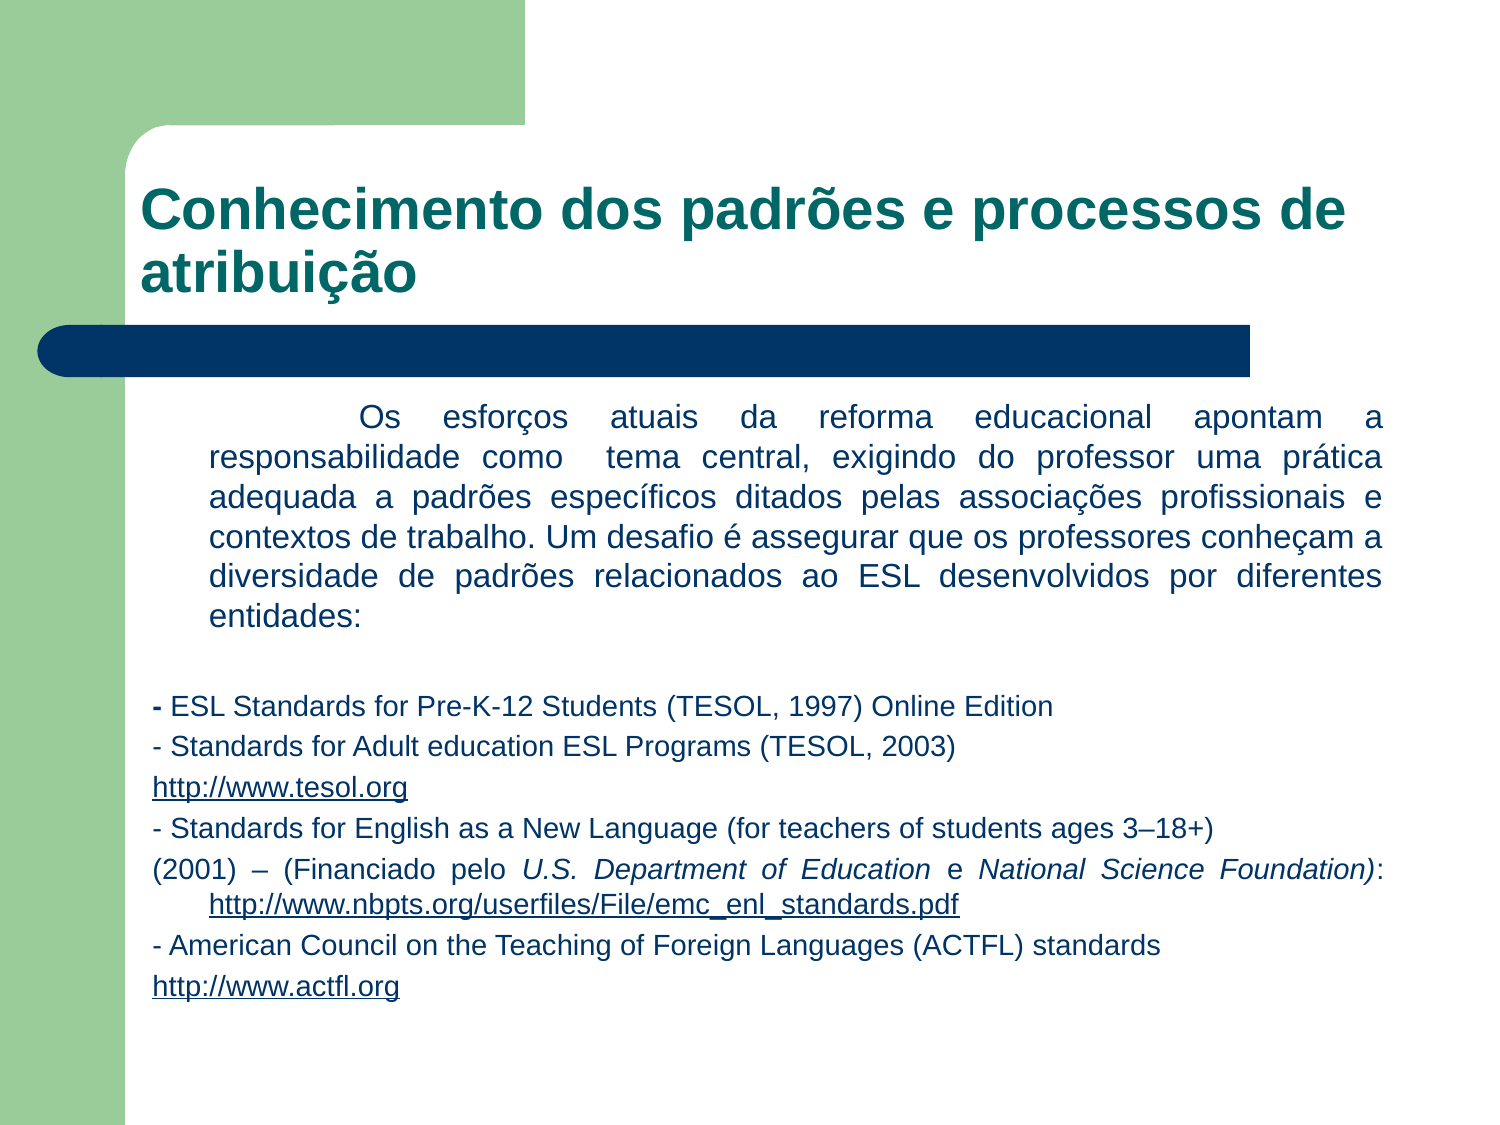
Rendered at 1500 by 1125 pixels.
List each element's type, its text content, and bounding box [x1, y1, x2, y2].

title Conhecimento dos padrões e processos de atribuição [124, 124, 1426, 313]
list Os esforços atuais da reforma educacional apontam a responsabilidade como tema central, exigindo do professor uma prática adequada a padrões específicos ditados pelas associações profissionais e contextos de trabalho. Um desafio é assegurar que os professores conheçam a diversidade de padrões relacionados ao ESL desenvolvidos por diferentes entidades: - ESL Standards for Pre-K-12 Students (TESOL, 1997) Online Edition - Standards for Adult education ESL Programs (TESOL, 2003) http://www.tesol.org - Standards for English as a New Language (for teachers of students ages 3–18+) (2001) – (Financiado pelo U.S. Department of Education e National Science Foundation): http://www.nbpts.org/userfiles/File/emc_enl_standards.pdf - American Council on the Teaching of Foreign Languages (ACTFL) standards http://www.actfl.org [137, 387, 1400, 999]
